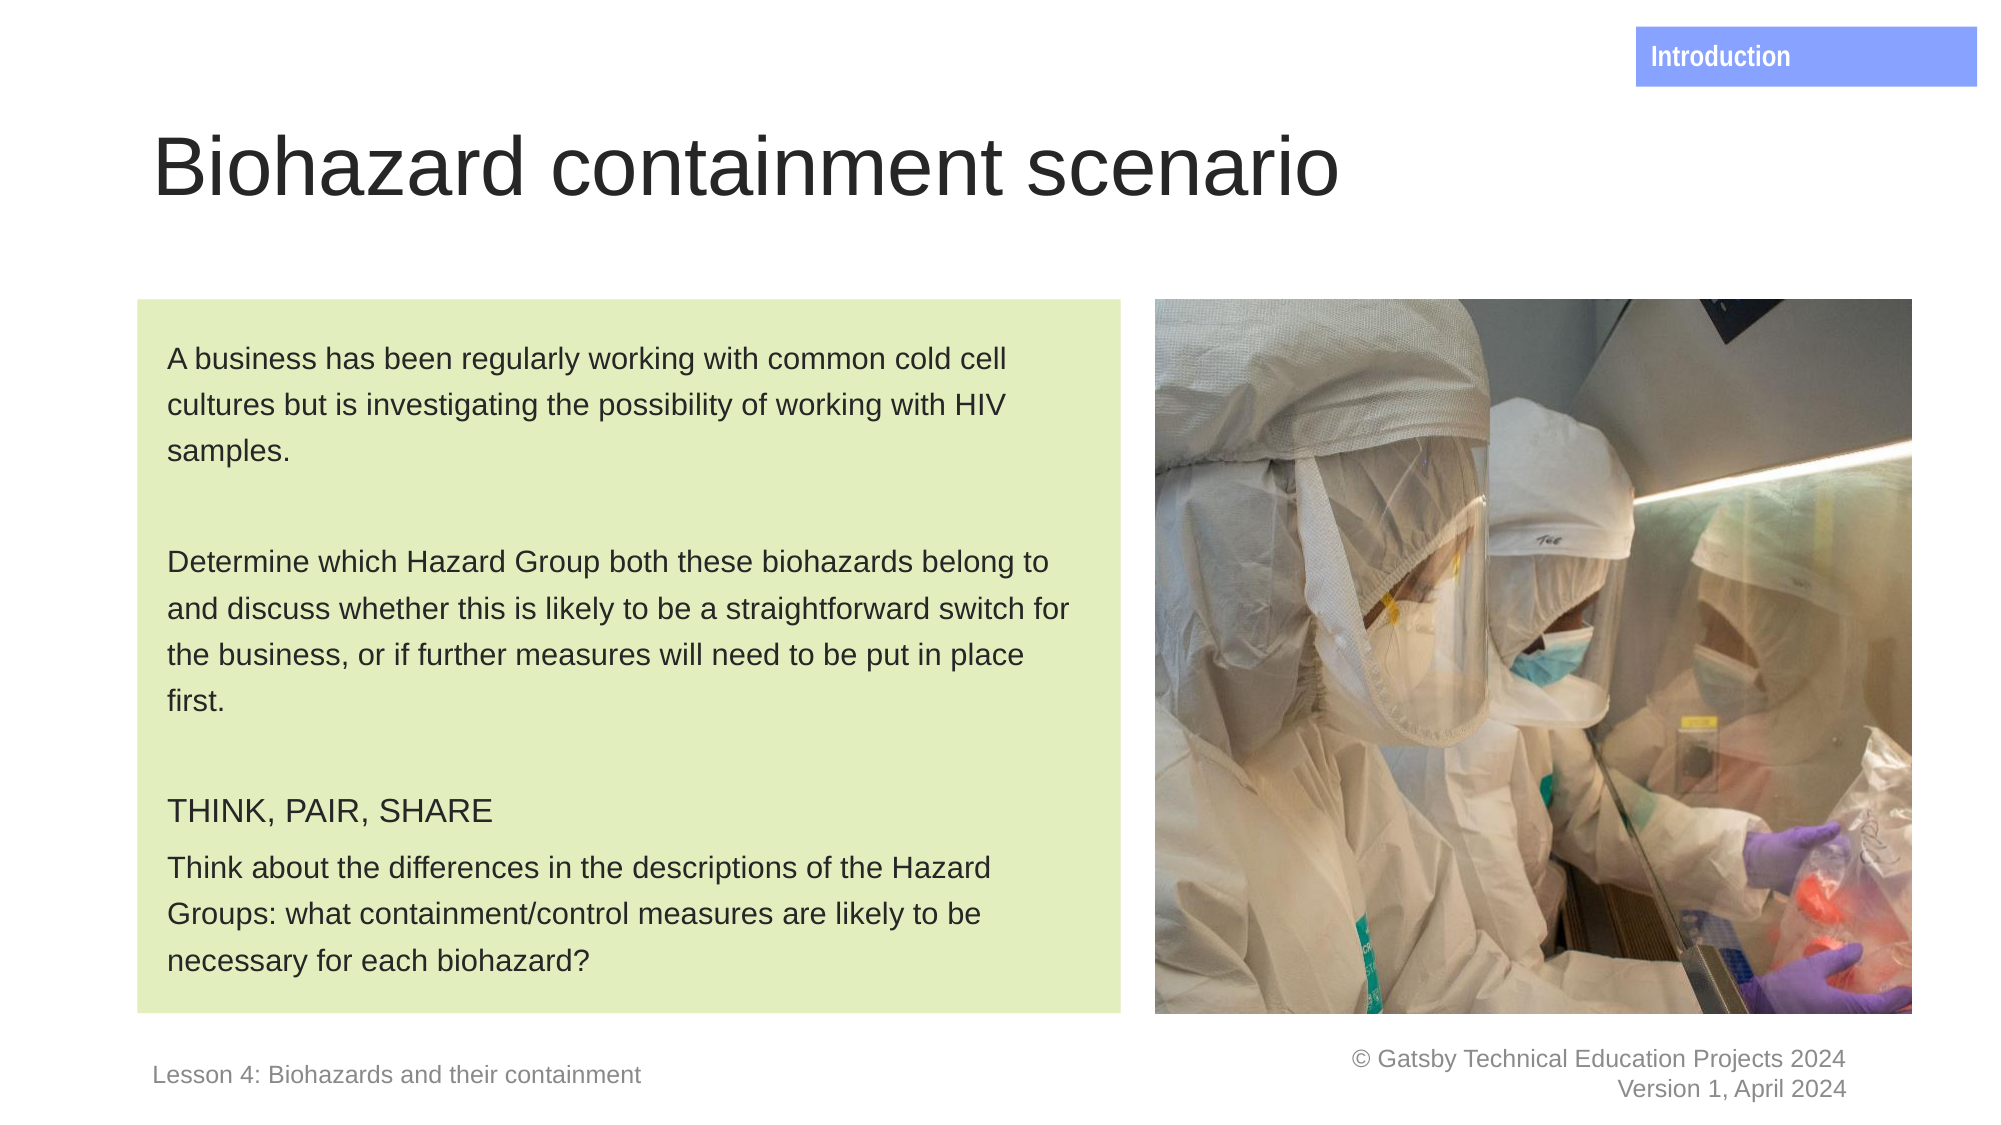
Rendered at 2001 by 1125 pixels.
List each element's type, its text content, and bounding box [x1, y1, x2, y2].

list A business has been regularly working with common cold cell cultures but is investigating the possibility of working with HIV samples. Determine which Hazard Group both these biohazards belong to and discuss whether this is likely to be a straightforward switch for the business, or if further measures will need to be put in place first. THINK, PAIR, SHARE Think about the differences in the descriptions of the Hazard Groups: what containment/control measures are likely to be necessary for each biohazard? [137, 299, 1121, 1014]
picture [1155, 299, 1913, 1014]
list Lesson 4: Biohazards and their containment [137, 1042, 829, 1103]
list Introduction [1636, 26, 1978, 87]
title Biohazard containment scenario [137, 59, 1863, 278]
